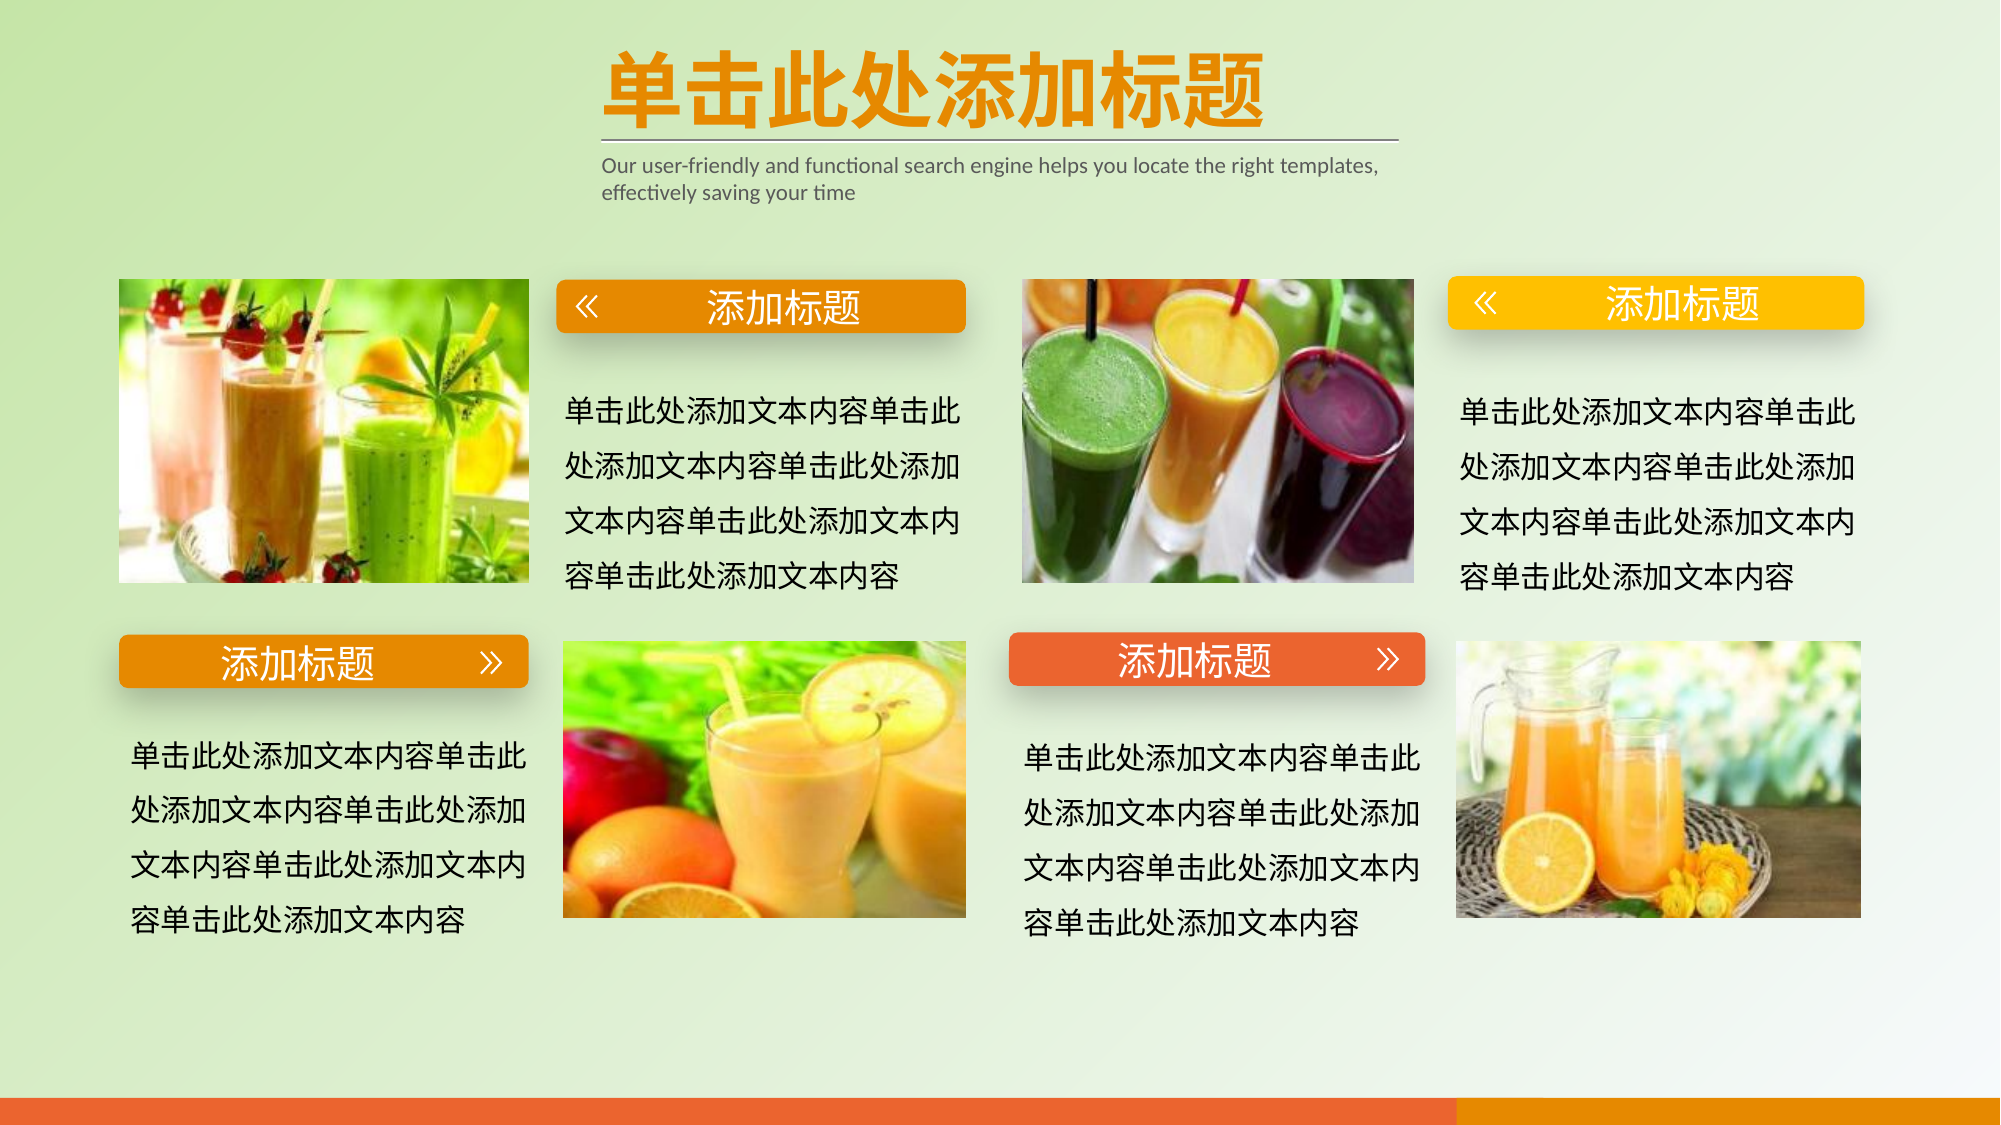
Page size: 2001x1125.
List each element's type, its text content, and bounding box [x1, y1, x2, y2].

picture [1456, 641, 1861, 918]
text_box 单击此处添加文本内容单击此处添加文本内容单击此处添加文本内容单击此处添加文本内容单击此处添加文本内容 [549, 366, 998, 601]
picture [1022, 279, 1414, 583]
text_box 单击此处添加文本内容单击此处添加文本内容单击此处添加文本内容单击此处添加文本内容单击此处添加文本内容 [1008, 713, 1458, 949]
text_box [1008, 628, 1426, 694]
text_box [556, 276, 966, 342]
text_box [0, 1097, 1456, 1125]
picture [563, 641, 966, 918]
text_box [119, 632, 529, 698]
text_box [1456, 1097, 2000, 1125]
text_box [1447, 272, 1865, 338]
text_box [585, 30, 1415, 214]
text_box 单击此处添加文本内容单击此处添加文本内容单击此处添加文本内容单击此处添加文本内容单击此处添加文本内容 [115, 710, 564, 946]
picture [119, 279, 529, 583]
text_box 单击此处添加文本内容单击此处添加文本内容单击此处添加文本内容单击此处添加文本内容单击此处添加文本内容 [1444, 367, 1893, 602]
